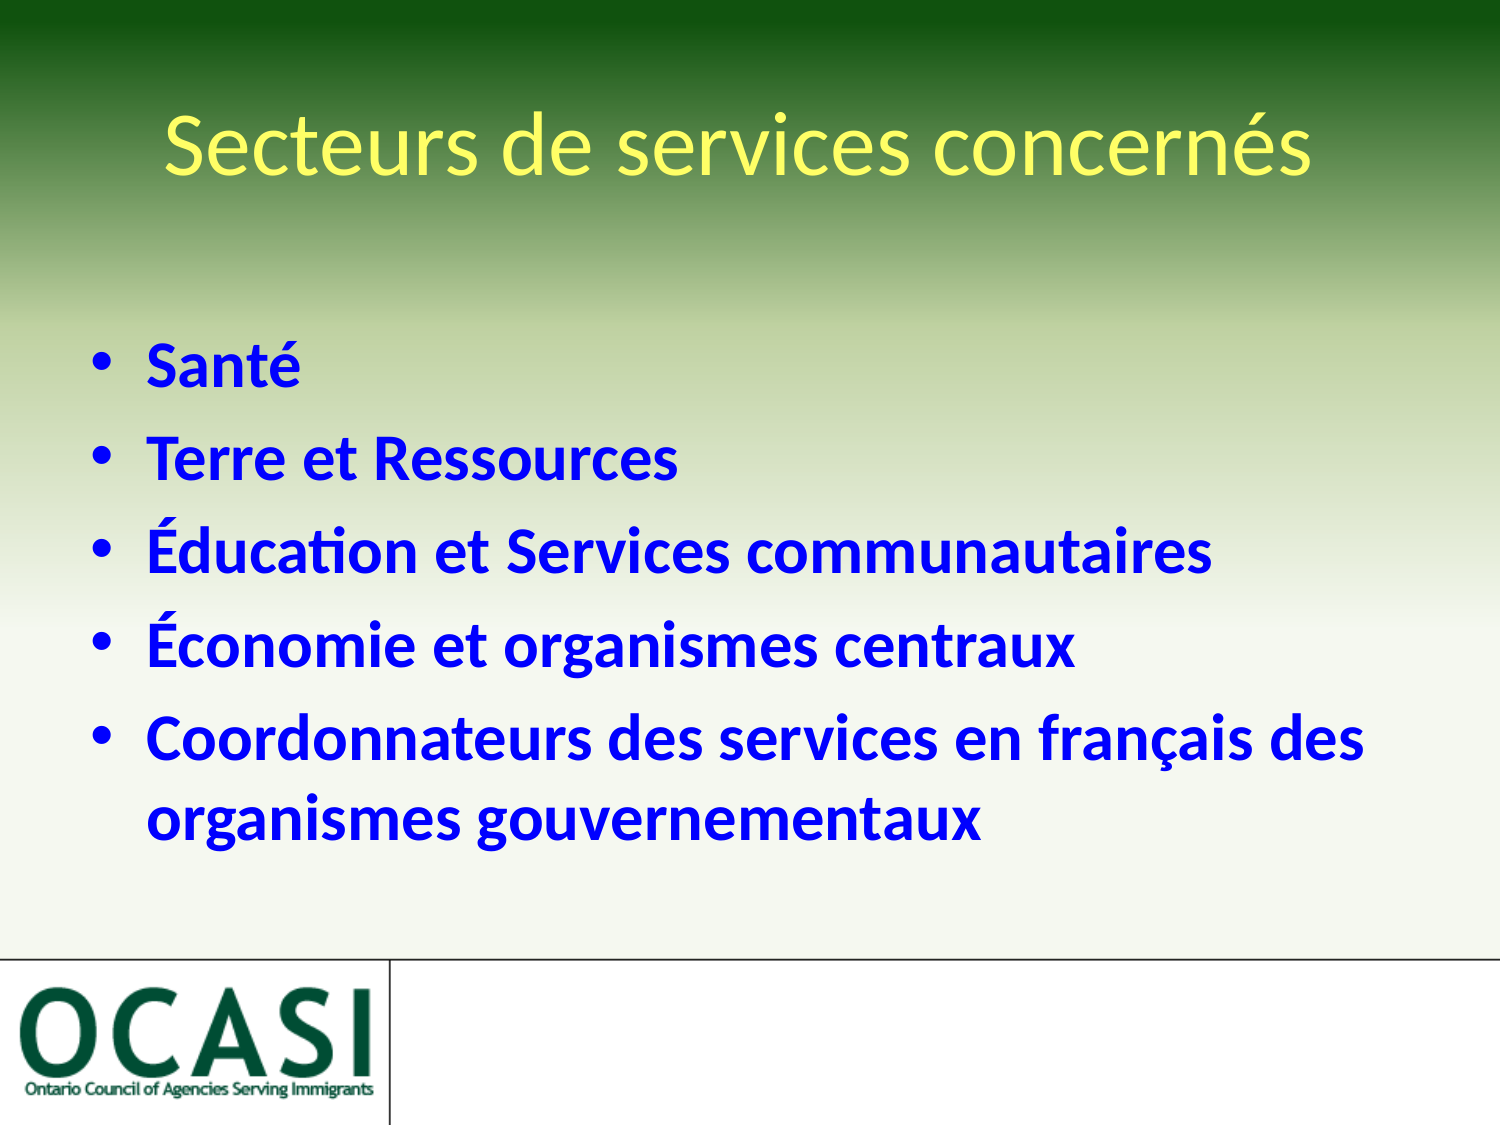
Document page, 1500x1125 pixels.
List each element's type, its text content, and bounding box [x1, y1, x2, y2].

list Santé Terre et Ressources Éducation et Services communautaires Économie et organismes centraux Coordonnateurs des services en français des organismes gouvernementaux [75, 219, 1425, 941]
title Secteurs de services concernés [75, 45, 1425, 219]
picture [0, 0, 1500, 1125]
